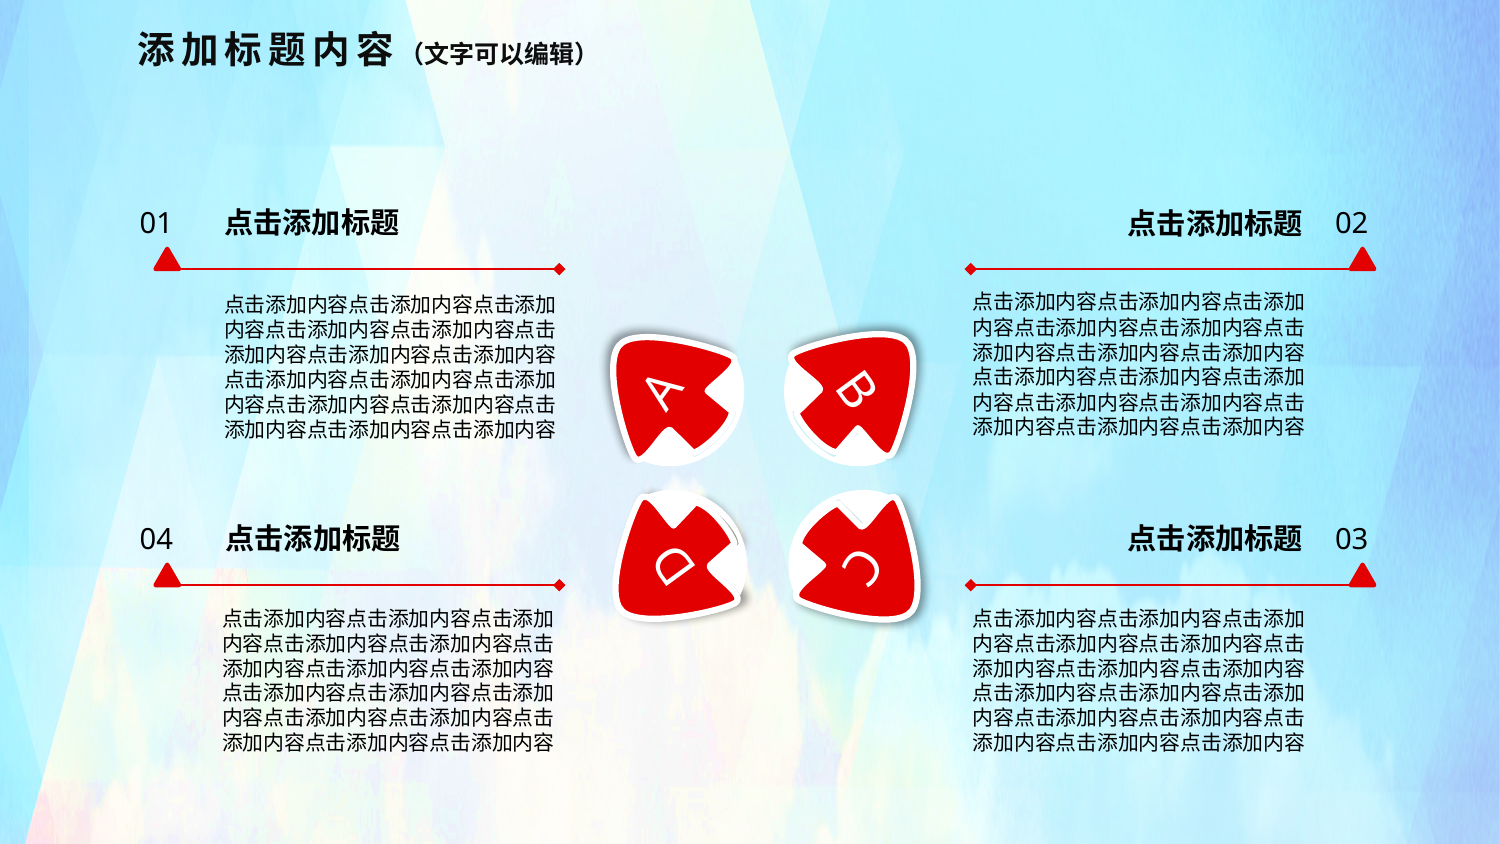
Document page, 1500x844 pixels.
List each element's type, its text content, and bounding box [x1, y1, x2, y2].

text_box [788, 489, 932, 635]
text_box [123, 513, 586, 765]
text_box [601, 489, 748, 634]
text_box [599, 321, 745, 467]
picture [0, 0, 1500, 844]
text_box 添加标题内容（文字可以编辑） [126, 20, 612, 77]
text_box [123, 197, 588, 451]
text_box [941, 197, 1385, 449]
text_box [941, 513, 1385, 765]
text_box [783, 320, 929, 467]
